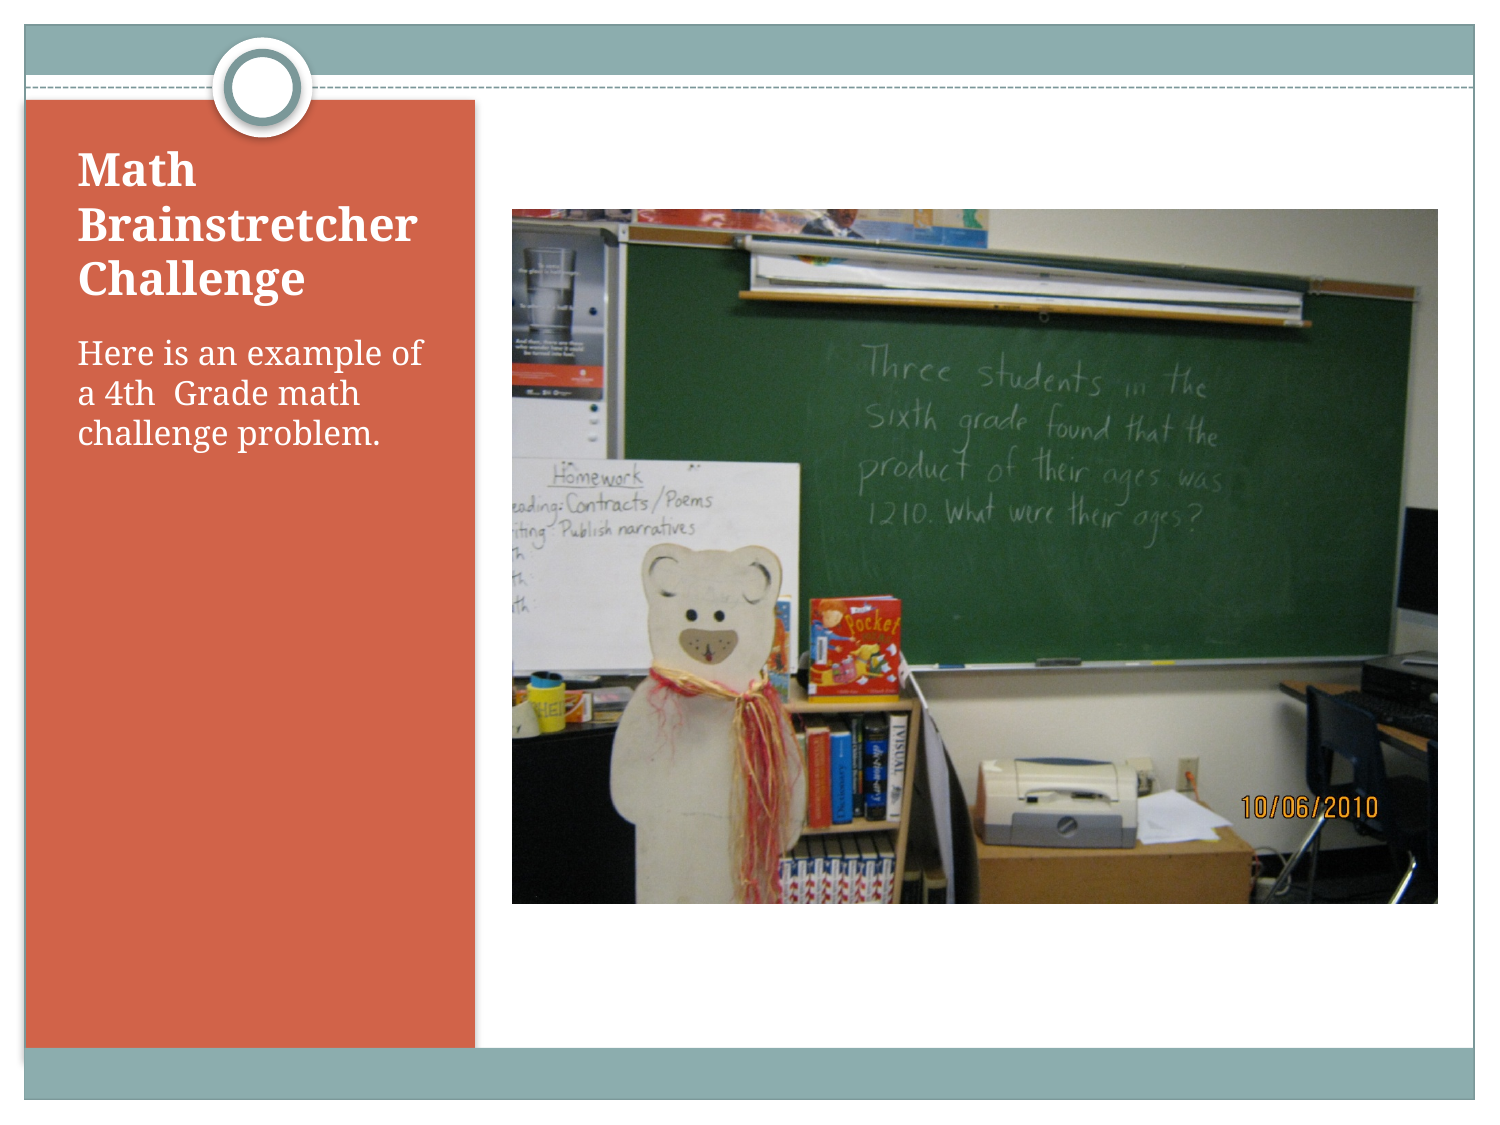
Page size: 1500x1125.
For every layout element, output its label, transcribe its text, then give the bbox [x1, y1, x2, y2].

title Math Brainstretcher Challenge [62, 149, 450, 313]
list Here is an example of a 4th Grade math challenge problem. [62, 324, 450, 1005]
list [512, 209, 1438, 904]
